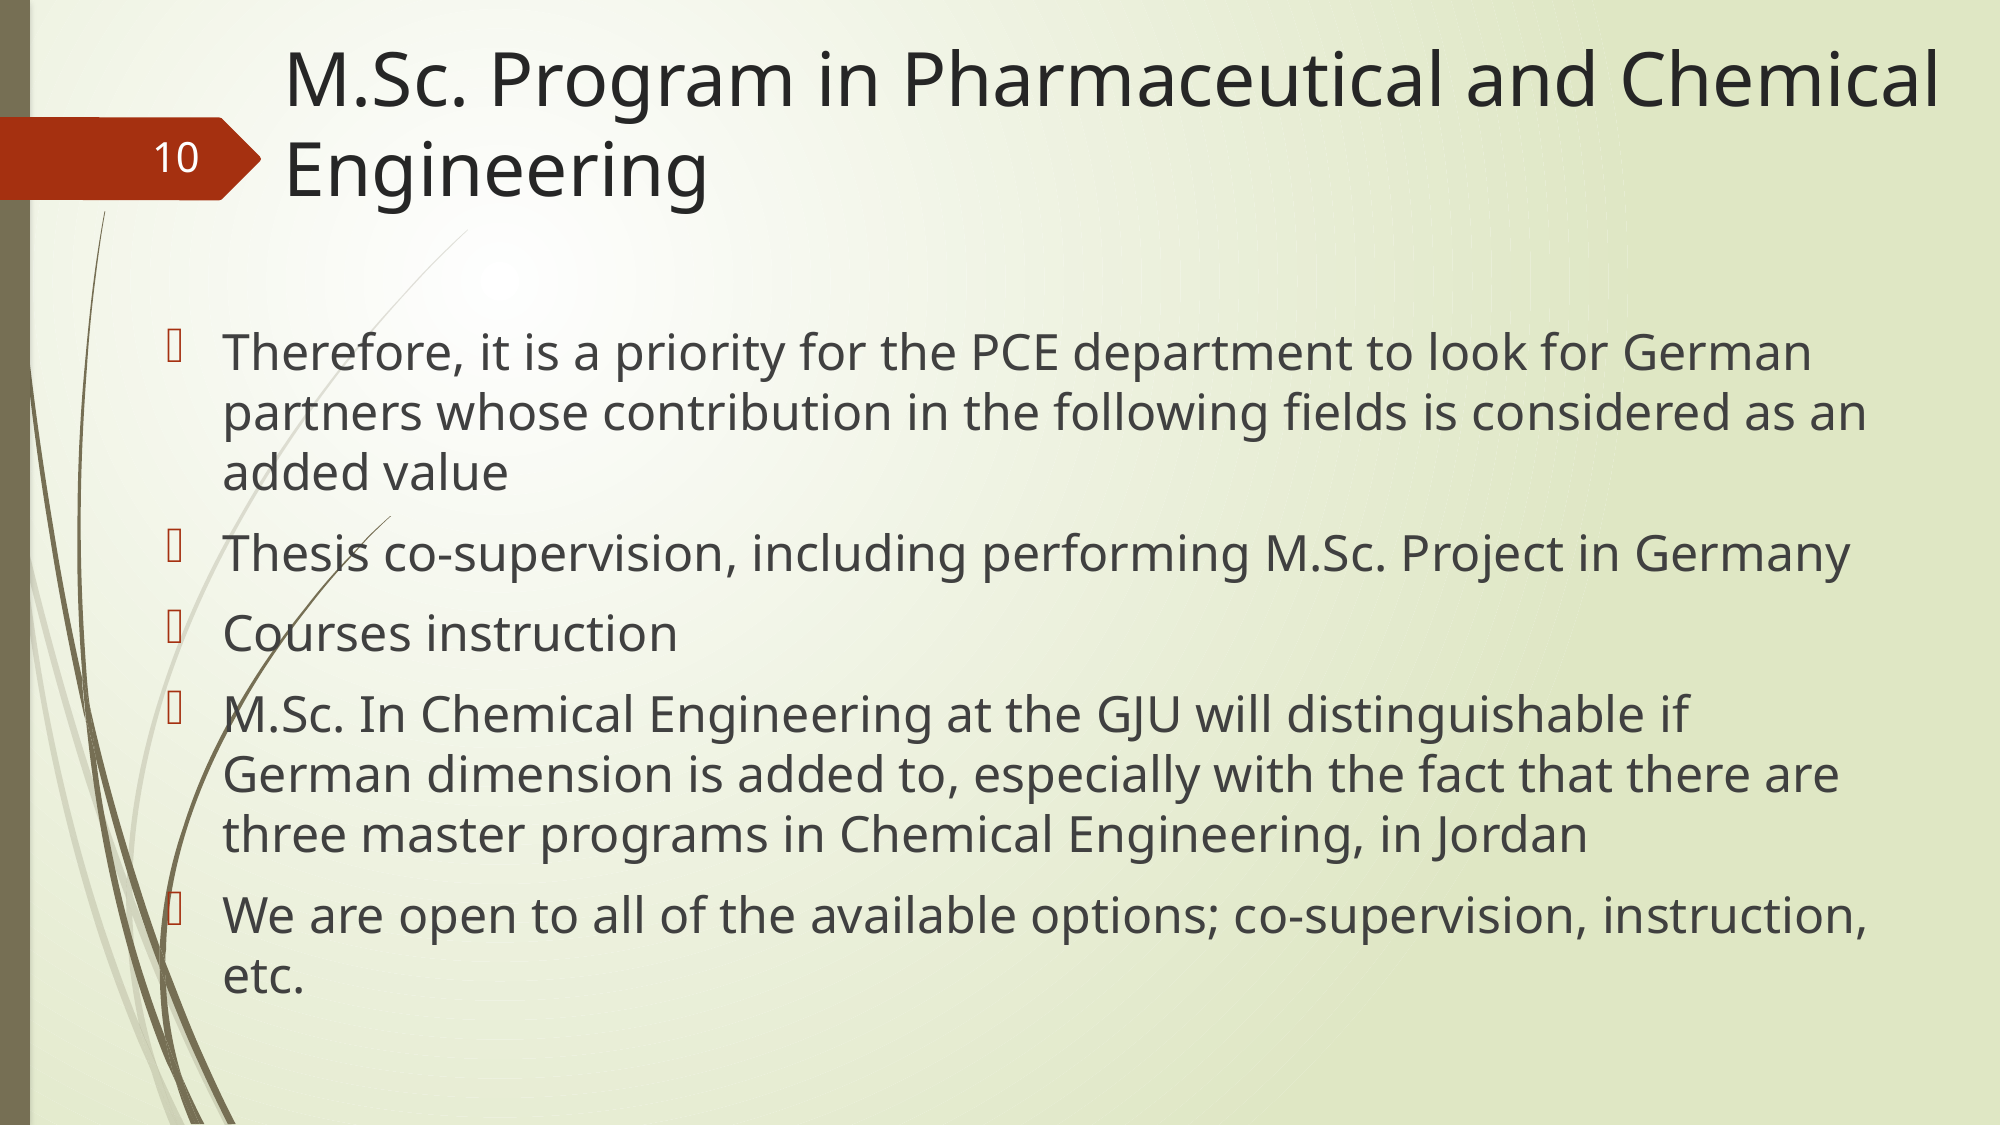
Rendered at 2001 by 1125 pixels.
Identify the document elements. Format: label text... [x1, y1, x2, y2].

slide_number 10 [87, 129, 216, 190]
title M.Sc. Program in Pharmaceutical and Chemical Engineering [269, 24, 1971, 235]
list Therefore, it is a priority for the PCE department to look for German partners whose contribution in the following fields is considered as an added value Thesis co-supervision, including performing M.Sc. Project in Germany Courses instruction M.Sc. In Chemical Engineering at the GJU will distinguishable if German dimension is added to, especially with the fact that there are three master programs in Chemical Engineering, in Jordan We are open to all of the available options; co-supervision, instruction, etc. [151, 312, 1907, 933]
